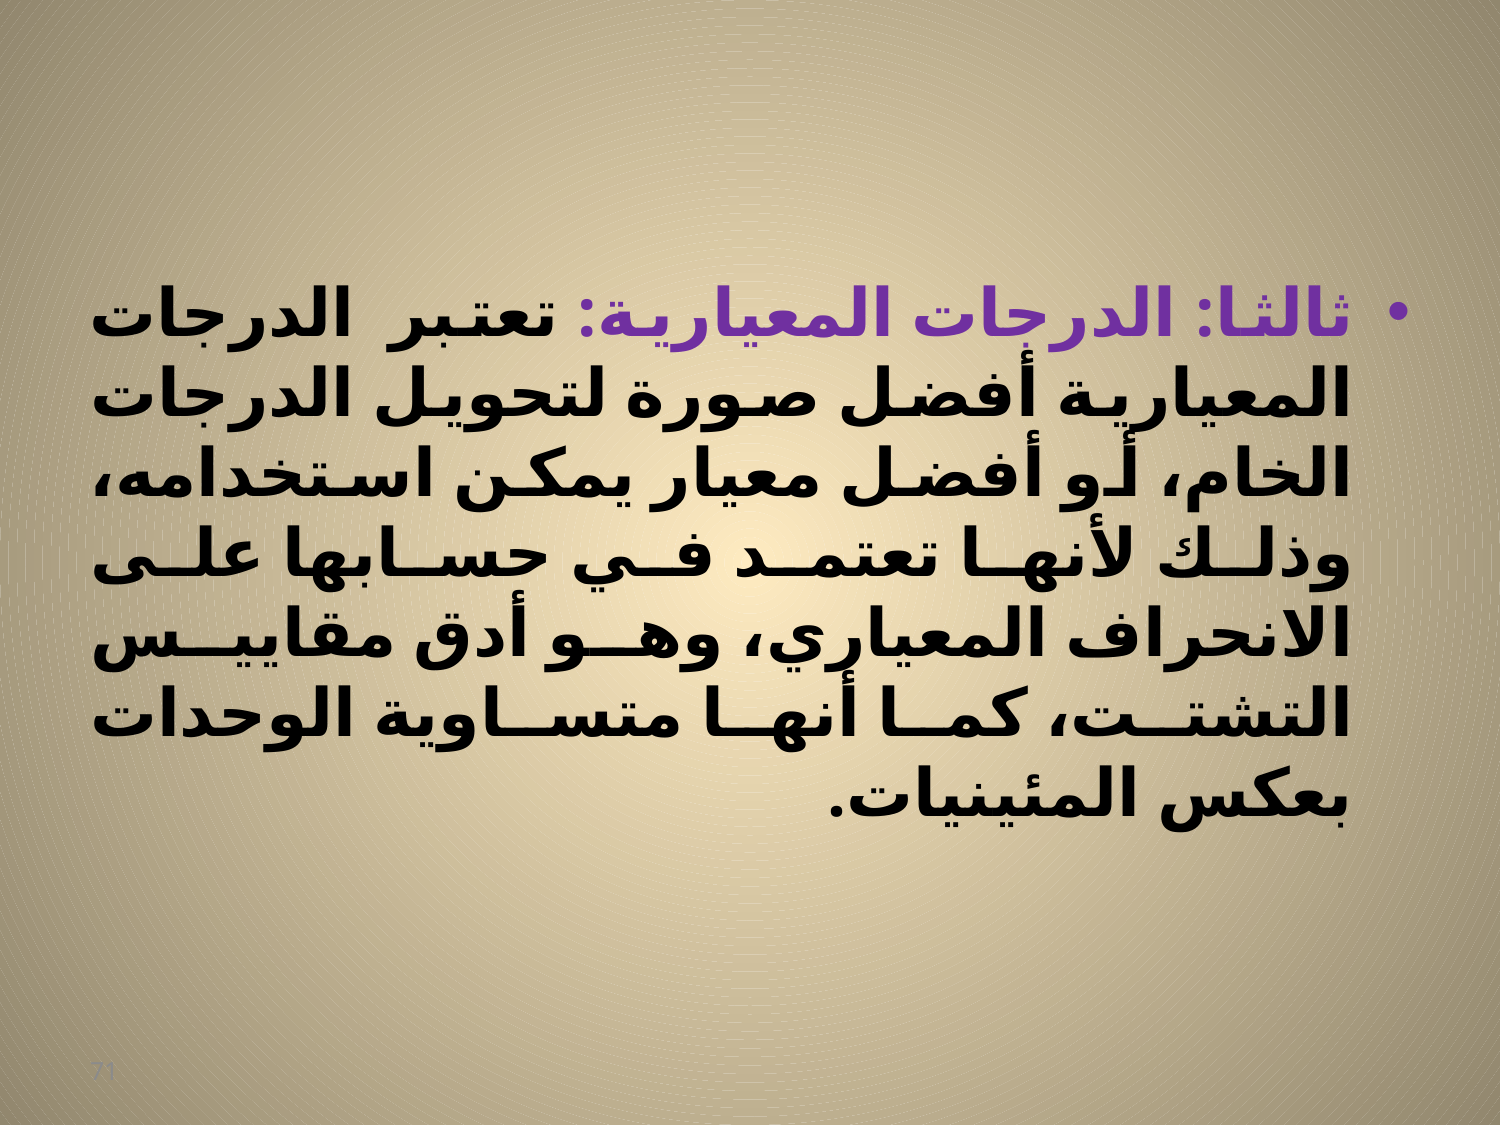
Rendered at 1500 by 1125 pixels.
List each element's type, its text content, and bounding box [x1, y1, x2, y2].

slide_number 71 [75, 1042, 425, 1103]
list ثالثا: الدرجات المعيارية: تعتبر الدرجات المعيارية أفضل صورة لتحويل الدرجات الخام، أو أفضل معيار يمكن استخدامه، وذلك لأنها تعتمد في حسابها على الانحراف المعياري، وهو أدق مقاييس التشتت، كما أنها متساوية الوحدات بعكس المئينيات. [75, 262, 1425, 1005]
